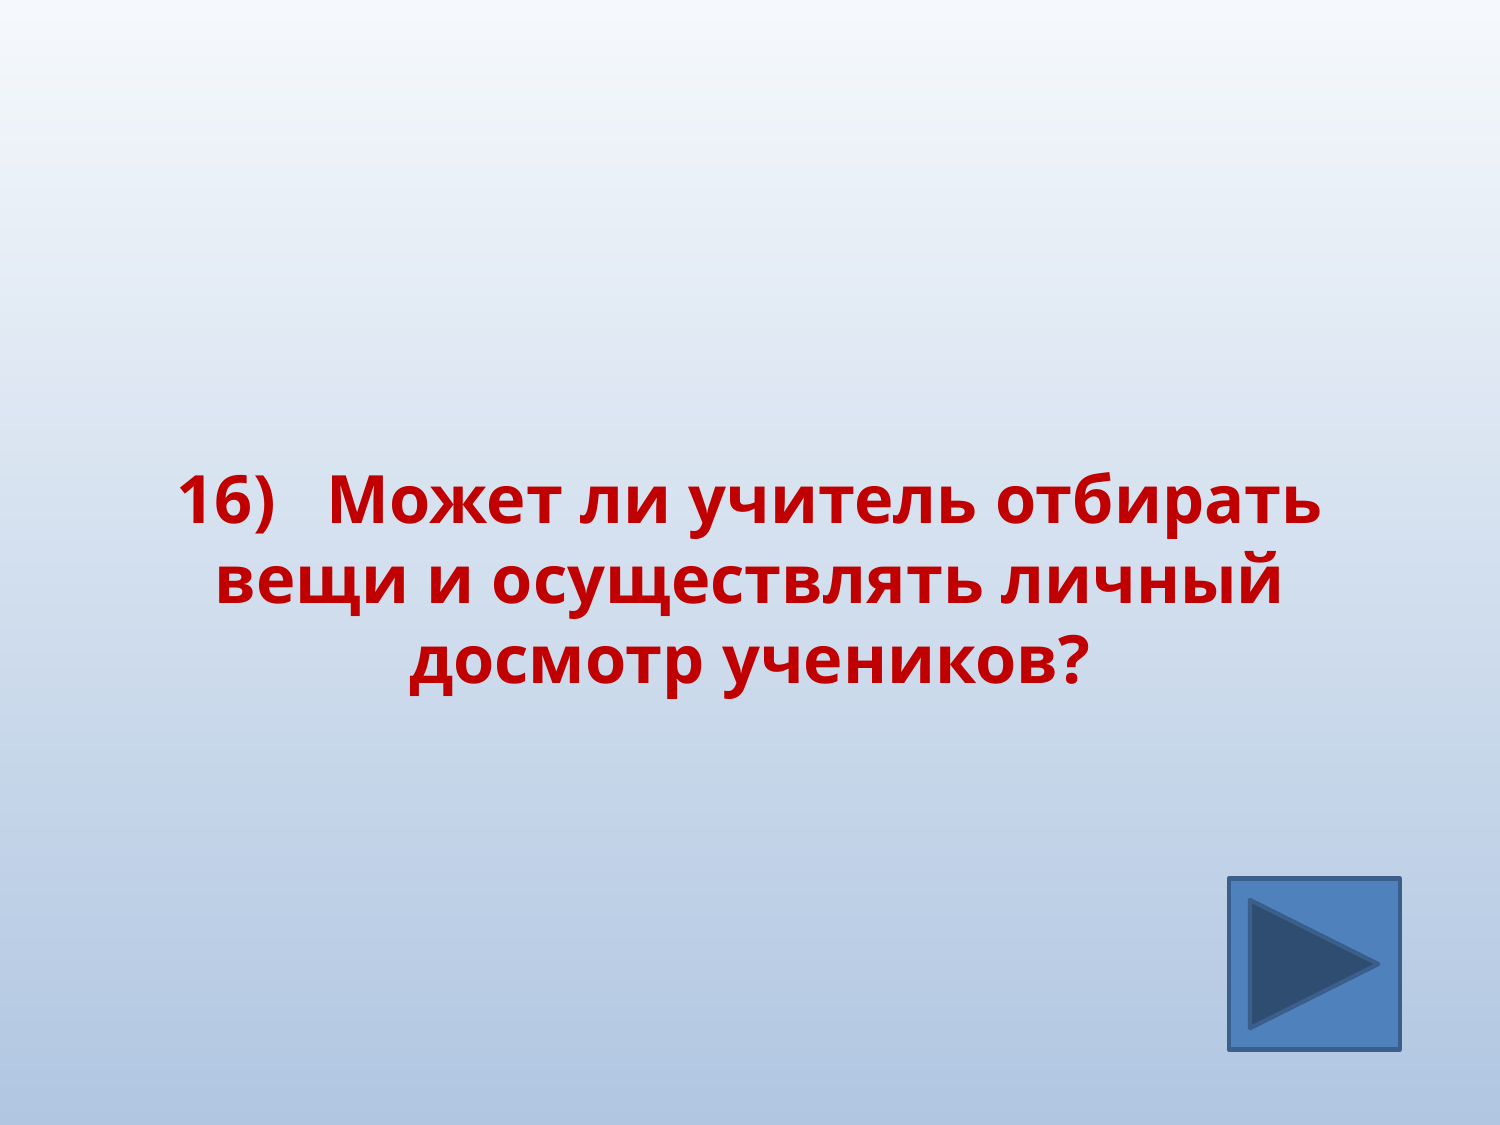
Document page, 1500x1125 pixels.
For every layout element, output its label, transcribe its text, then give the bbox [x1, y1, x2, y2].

text_box [1227, 876, 1402, 1052]
list 16) Может ли учитель отбирать вещи и осуществлять личный досмотр учеников? [75, 262, 1425, 1005]
